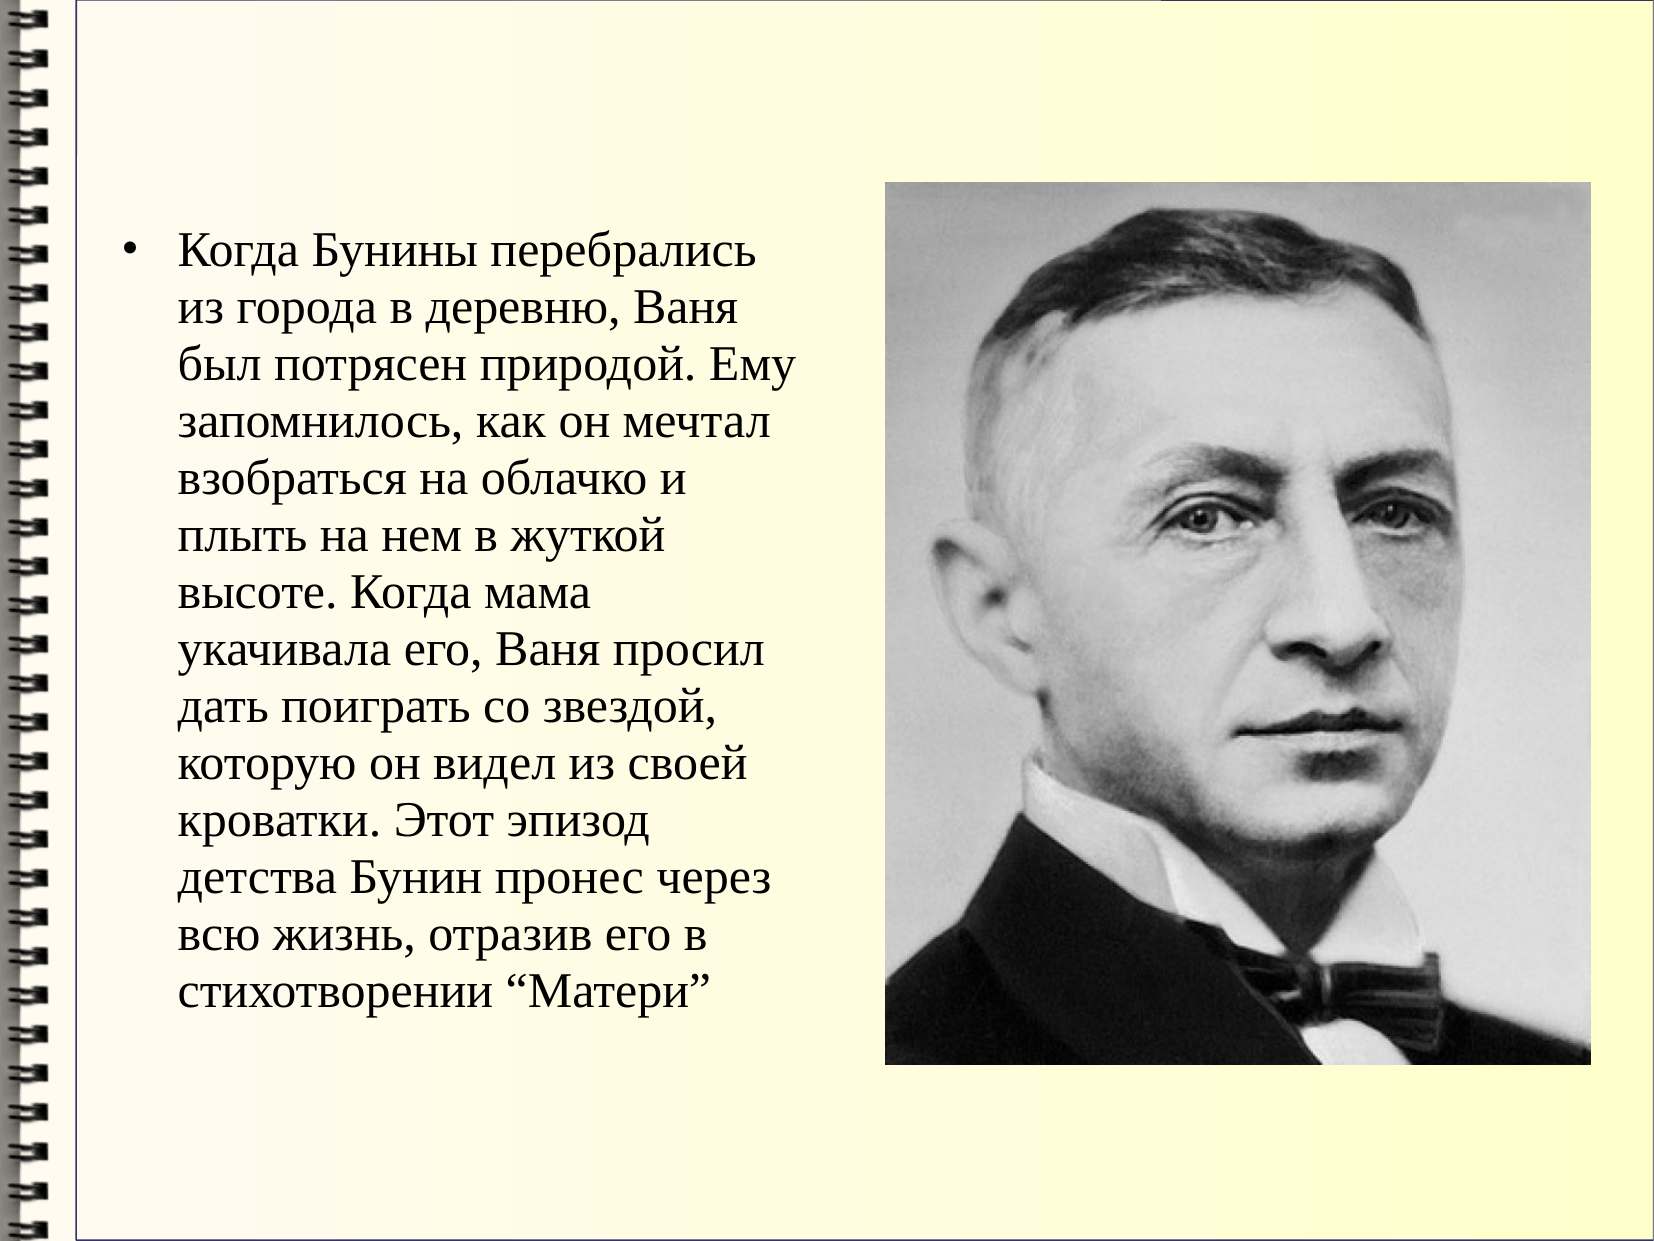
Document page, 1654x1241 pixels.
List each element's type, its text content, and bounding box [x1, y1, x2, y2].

list Когда Бунины перебрались из города в деревню, Ваня был потрясен природой. Ему запомнилось, как он мечтал взобраться на облачко и плыть на нем в жуткой высоте. Когда мама укачивала его, Ваня просил дать поиграть со звездой, которую он видел из своей кроватки. Этот эпизод детства Бунин пронес через всю жизнь, отразив его в стихотворении “Матери” [121, 218, 804, 1126]
picture [0, 0, 75, 1241]
picture [885, 182, 1592, 1065]
